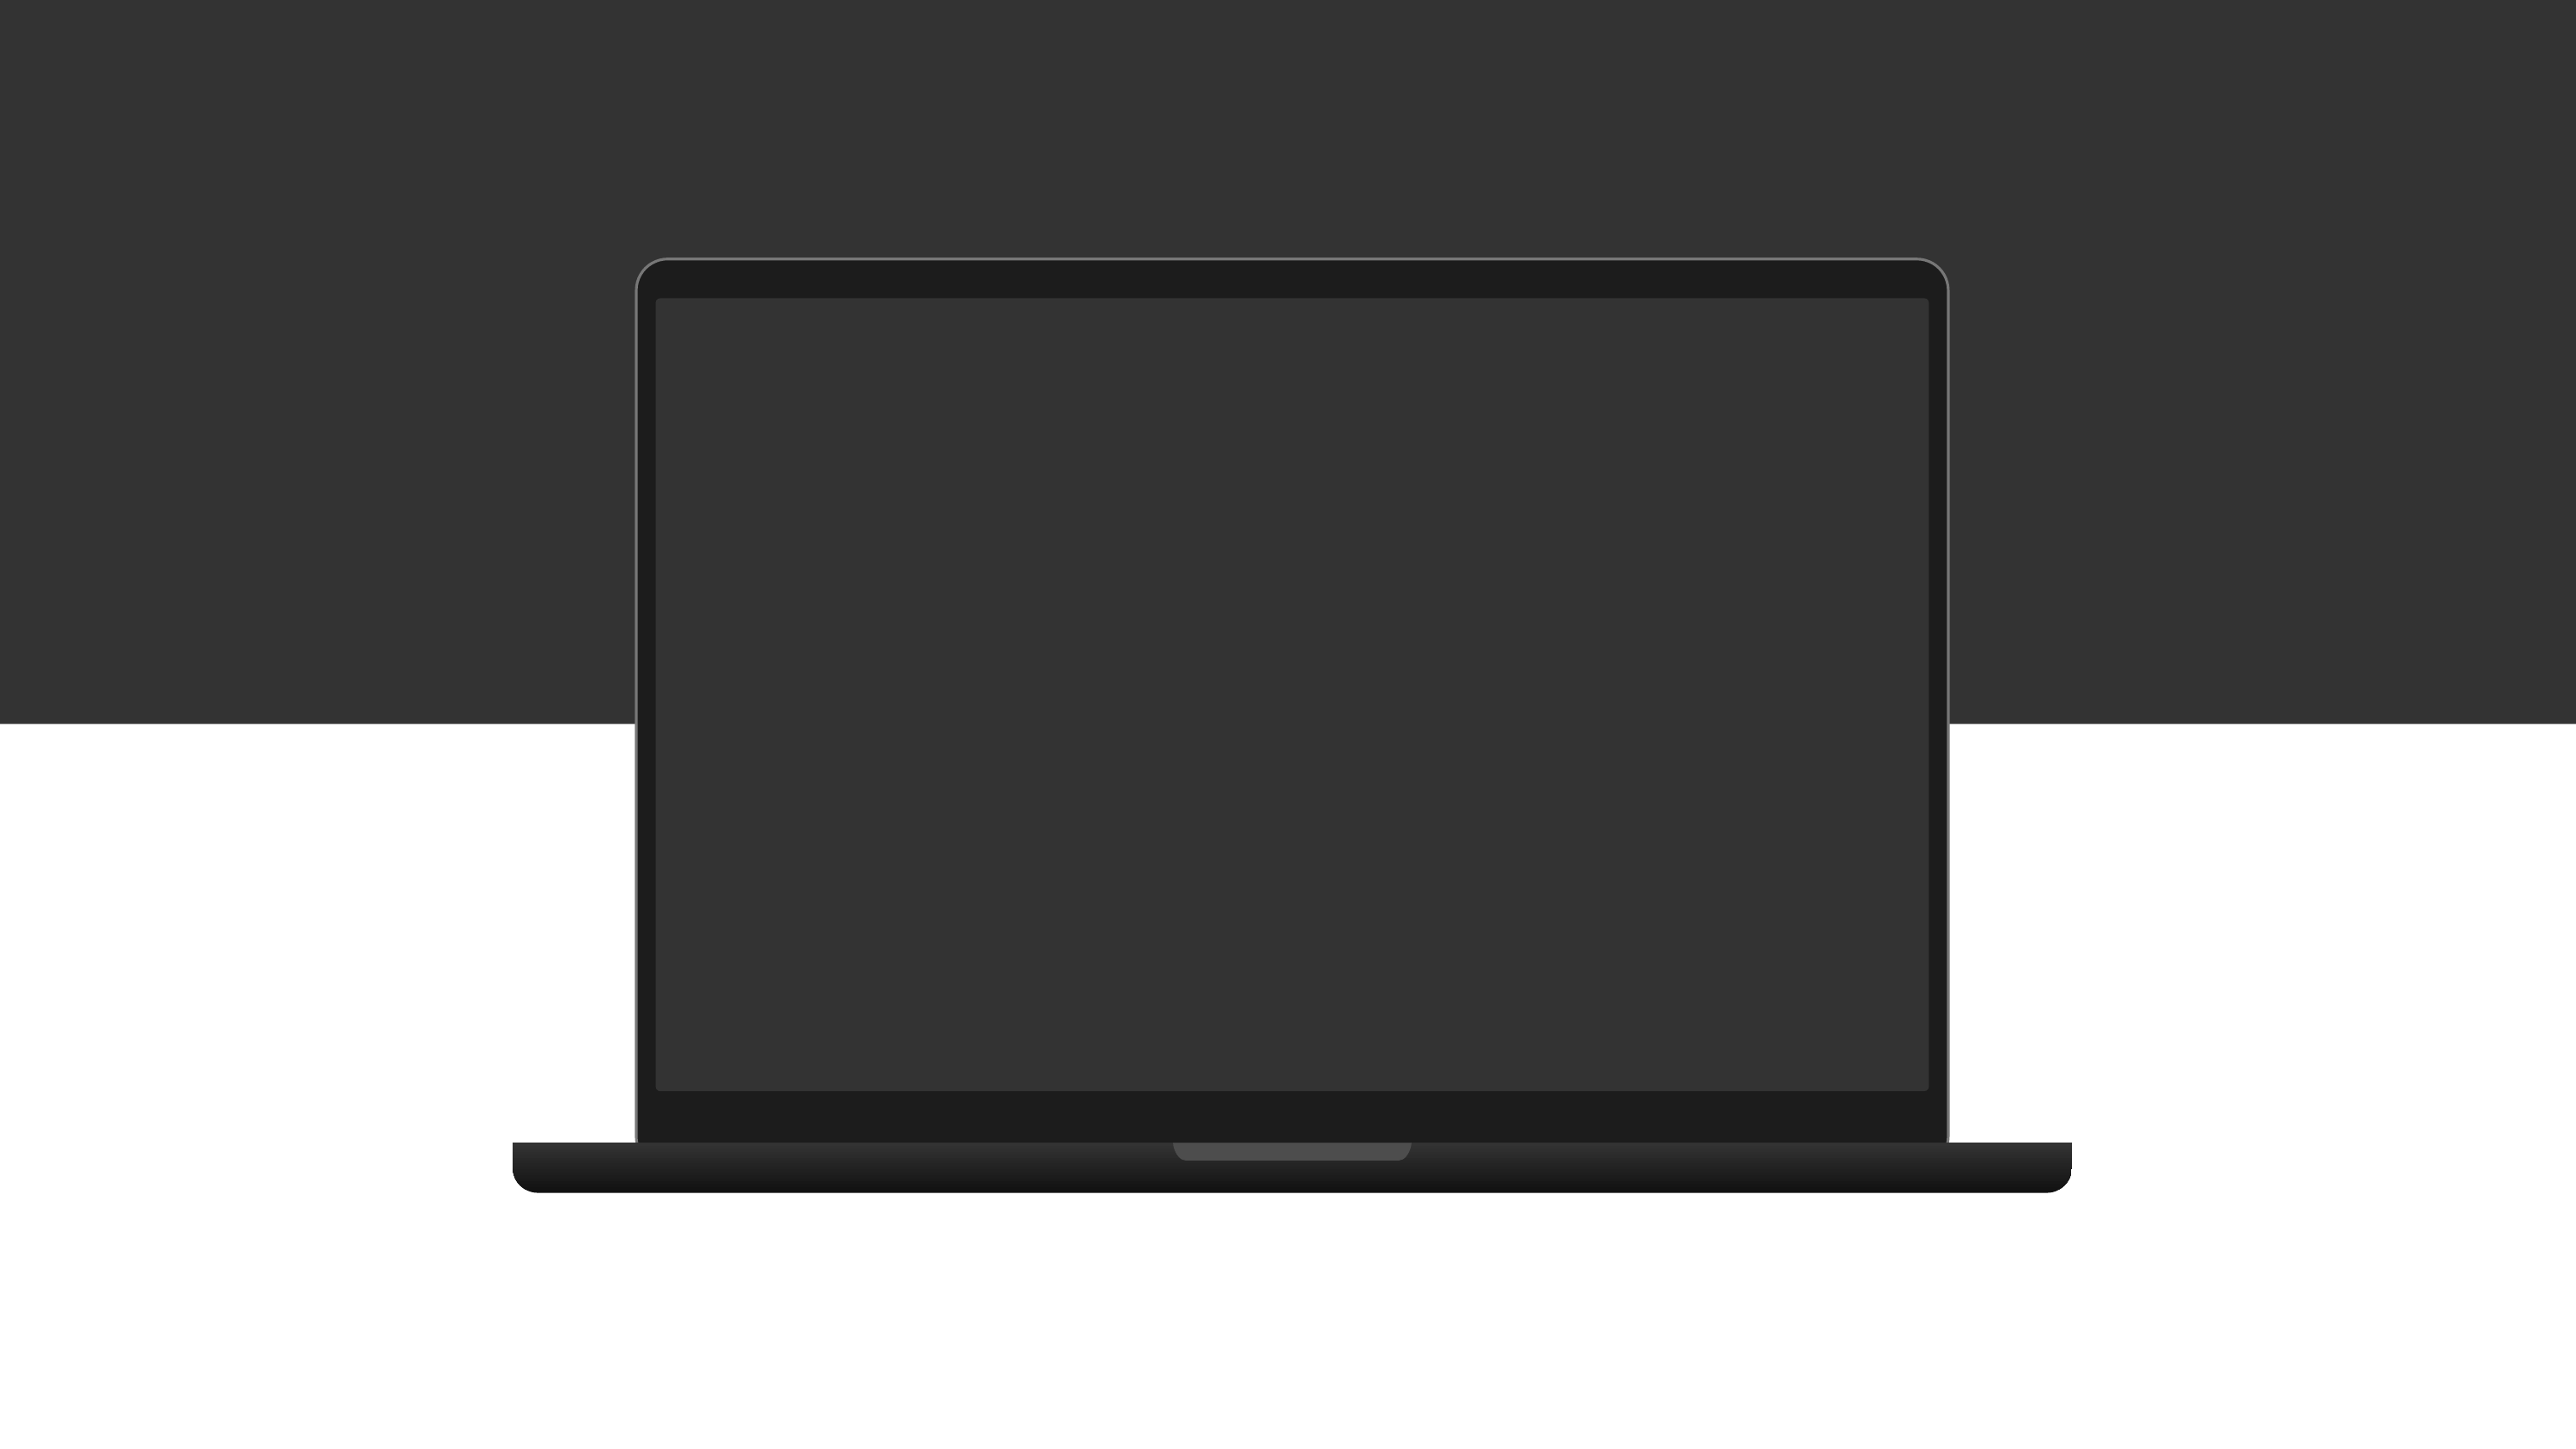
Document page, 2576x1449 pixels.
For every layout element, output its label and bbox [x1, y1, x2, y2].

text_box [513, 258, 2072, 1193]
